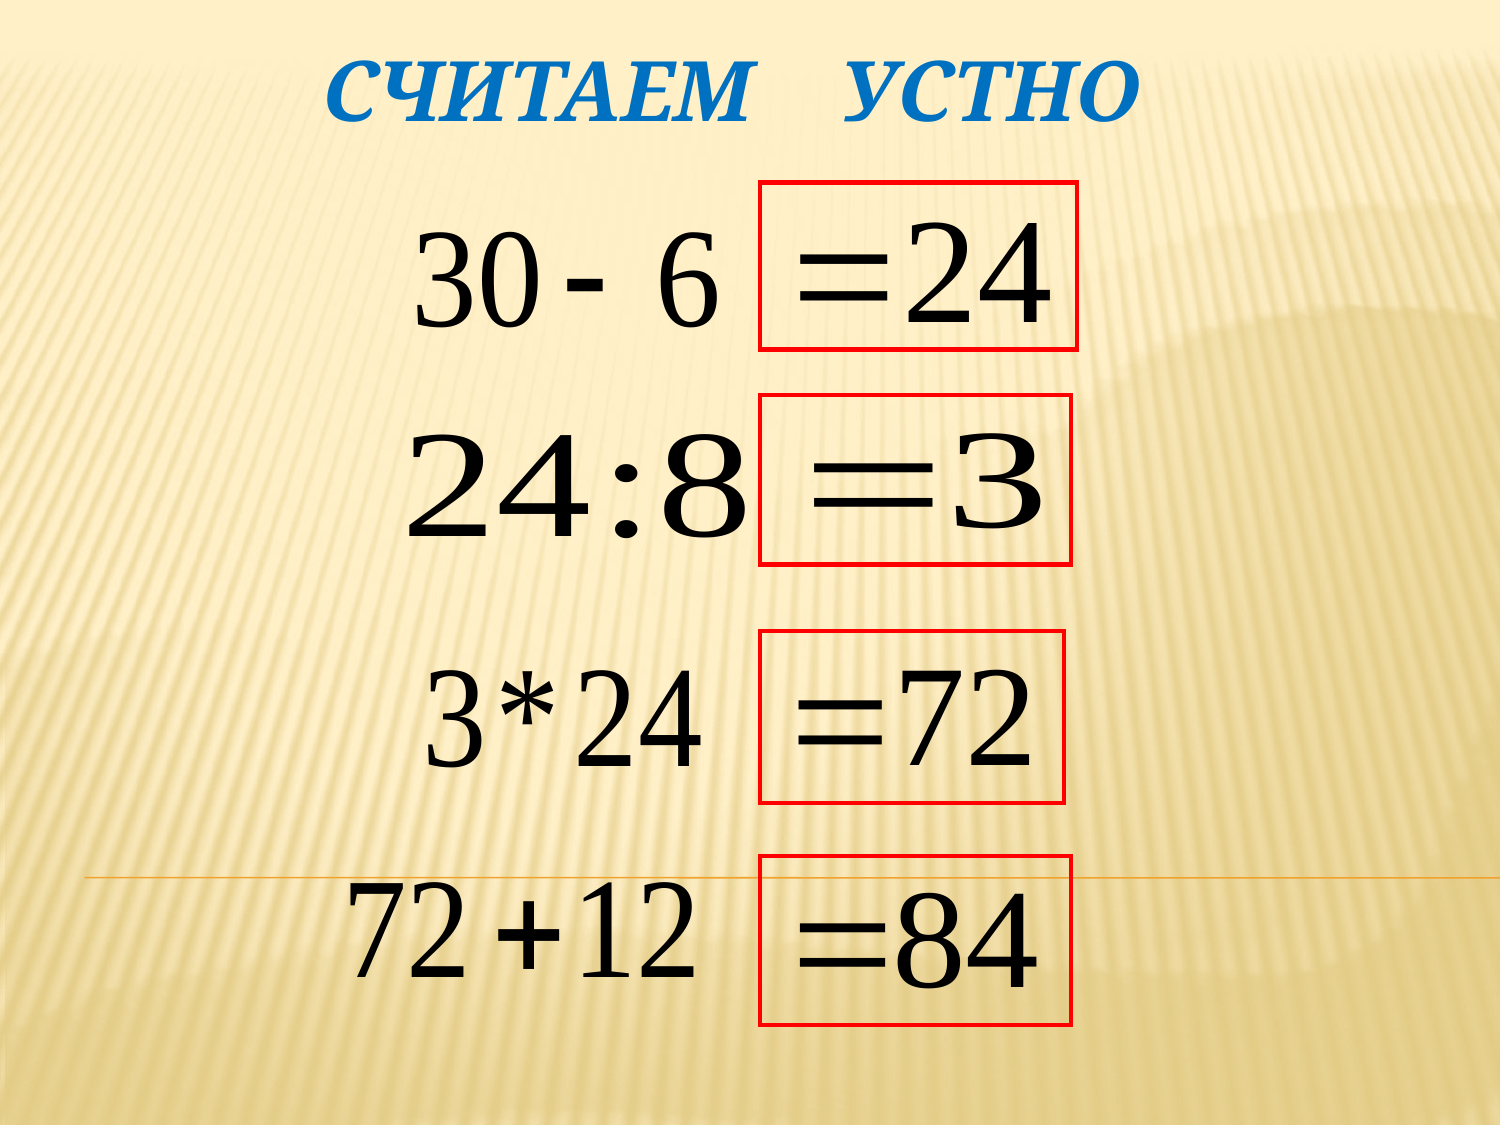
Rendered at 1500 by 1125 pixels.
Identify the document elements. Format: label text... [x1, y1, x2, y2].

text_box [395, 195, 747, 362]
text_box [407, 632, 720, 803]
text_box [761, 184, 1076, 348]
title считаем устно [218, 30, 1247, 185]
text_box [761, 396, 1070, 563]
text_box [761, 632, 1063, 802]
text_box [761, 857, 1070, 1024]
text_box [383, 408, 752, 563]
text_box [324, 845, 723, 1014]
